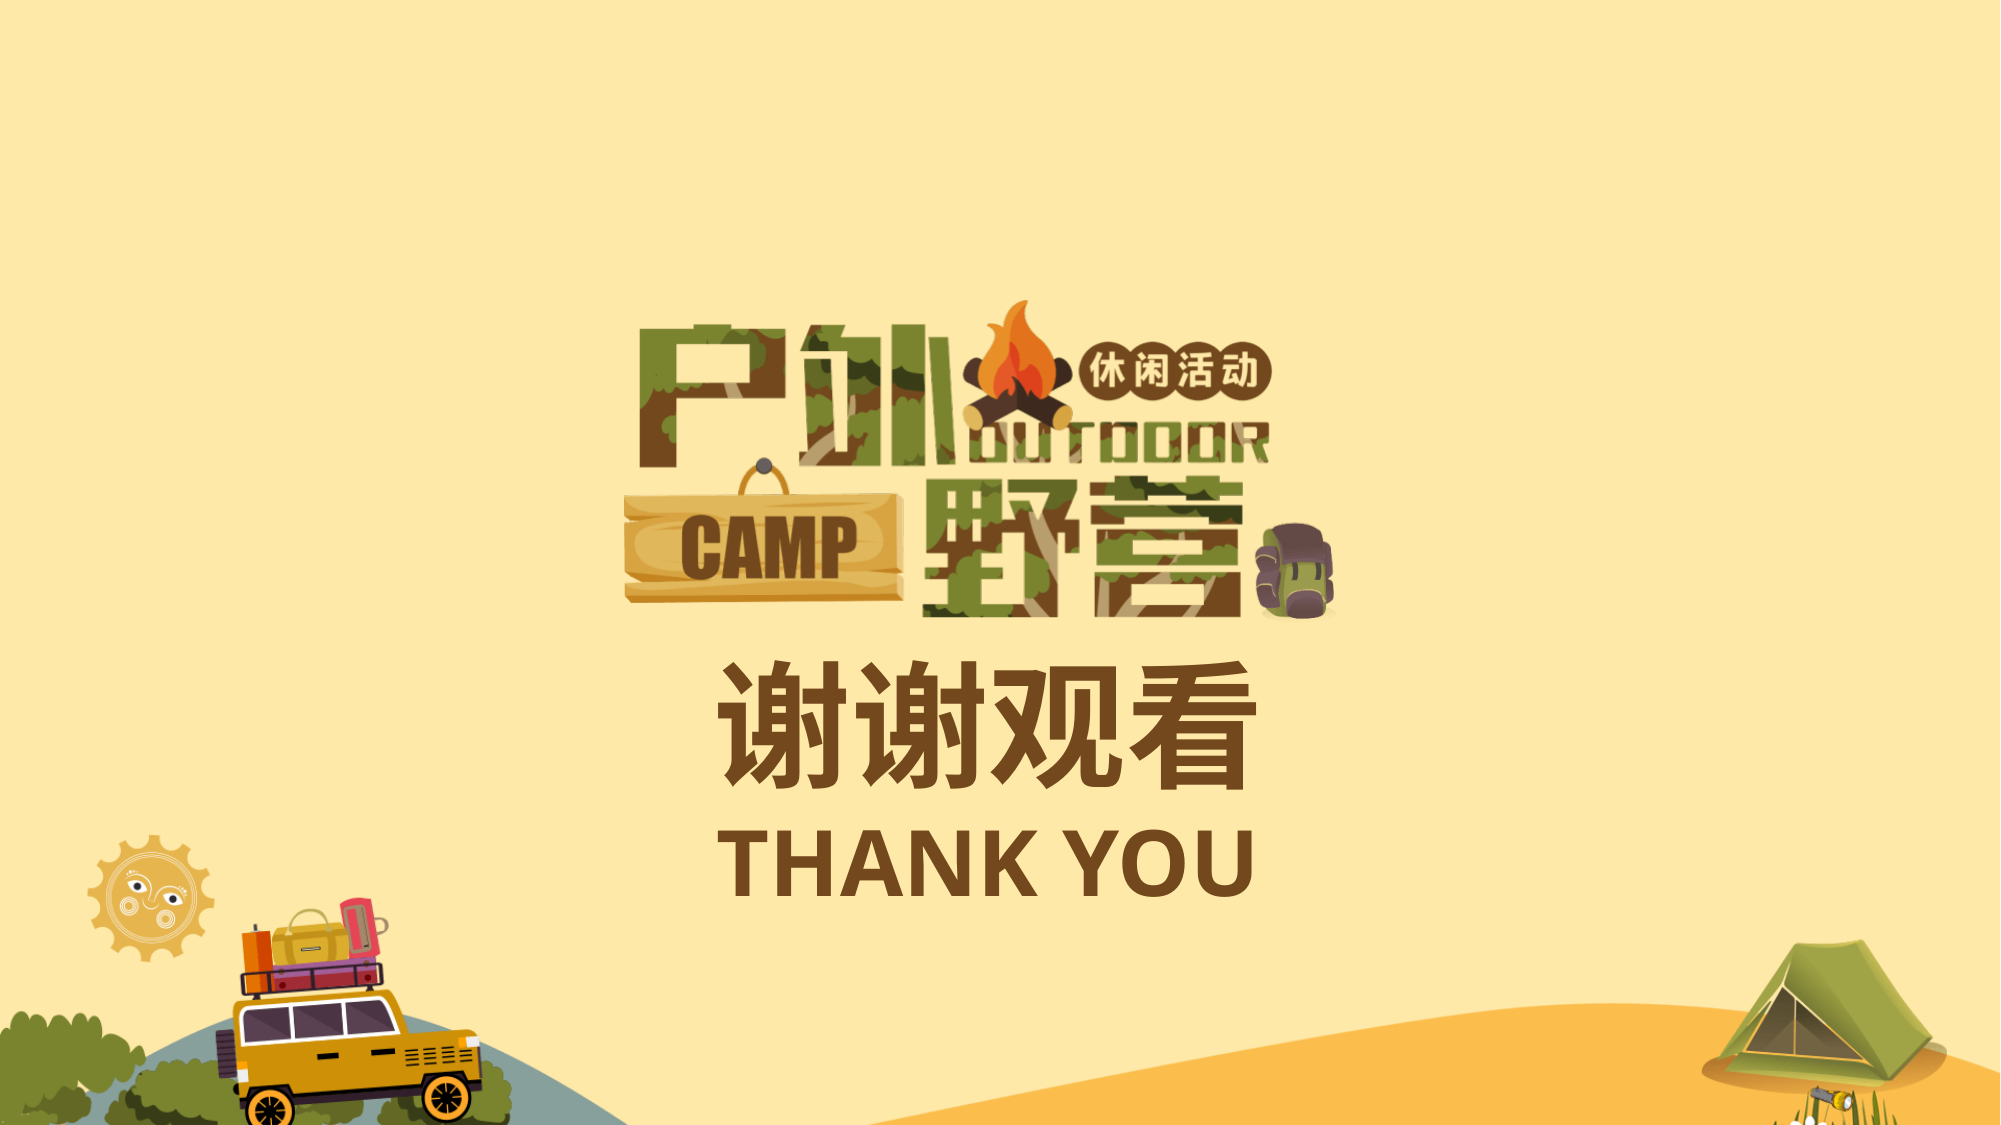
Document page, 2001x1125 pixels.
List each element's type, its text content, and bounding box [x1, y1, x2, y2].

picture [0, 0, 2001, 1125]
text_box 谢谢观看 THANK YOU [552, 632, 1425, 922]
